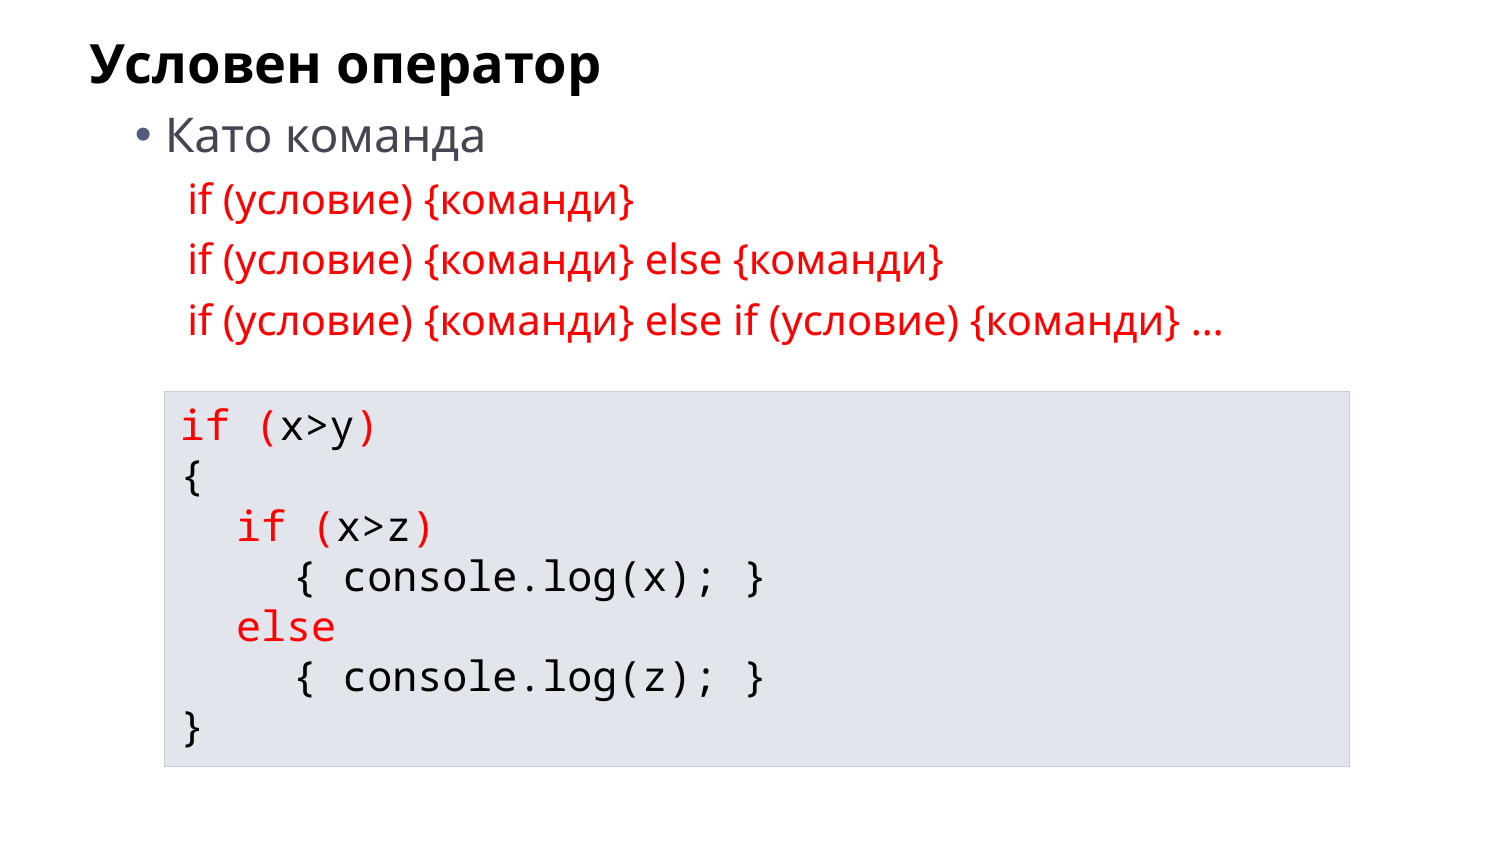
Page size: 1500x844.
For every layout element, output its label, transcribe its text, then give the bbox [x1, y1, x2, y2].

list Условен оператор Като команда if (условие) {команди} if (условие) {команди} else {команди} if (условие) {команди} else if (условие) {команди} … [75, 21, 1475, 835]
text_box if (x>y) { if (x>z) { console.log(x); } else { console.log(z); } } [164, 391, 1350, 767]
